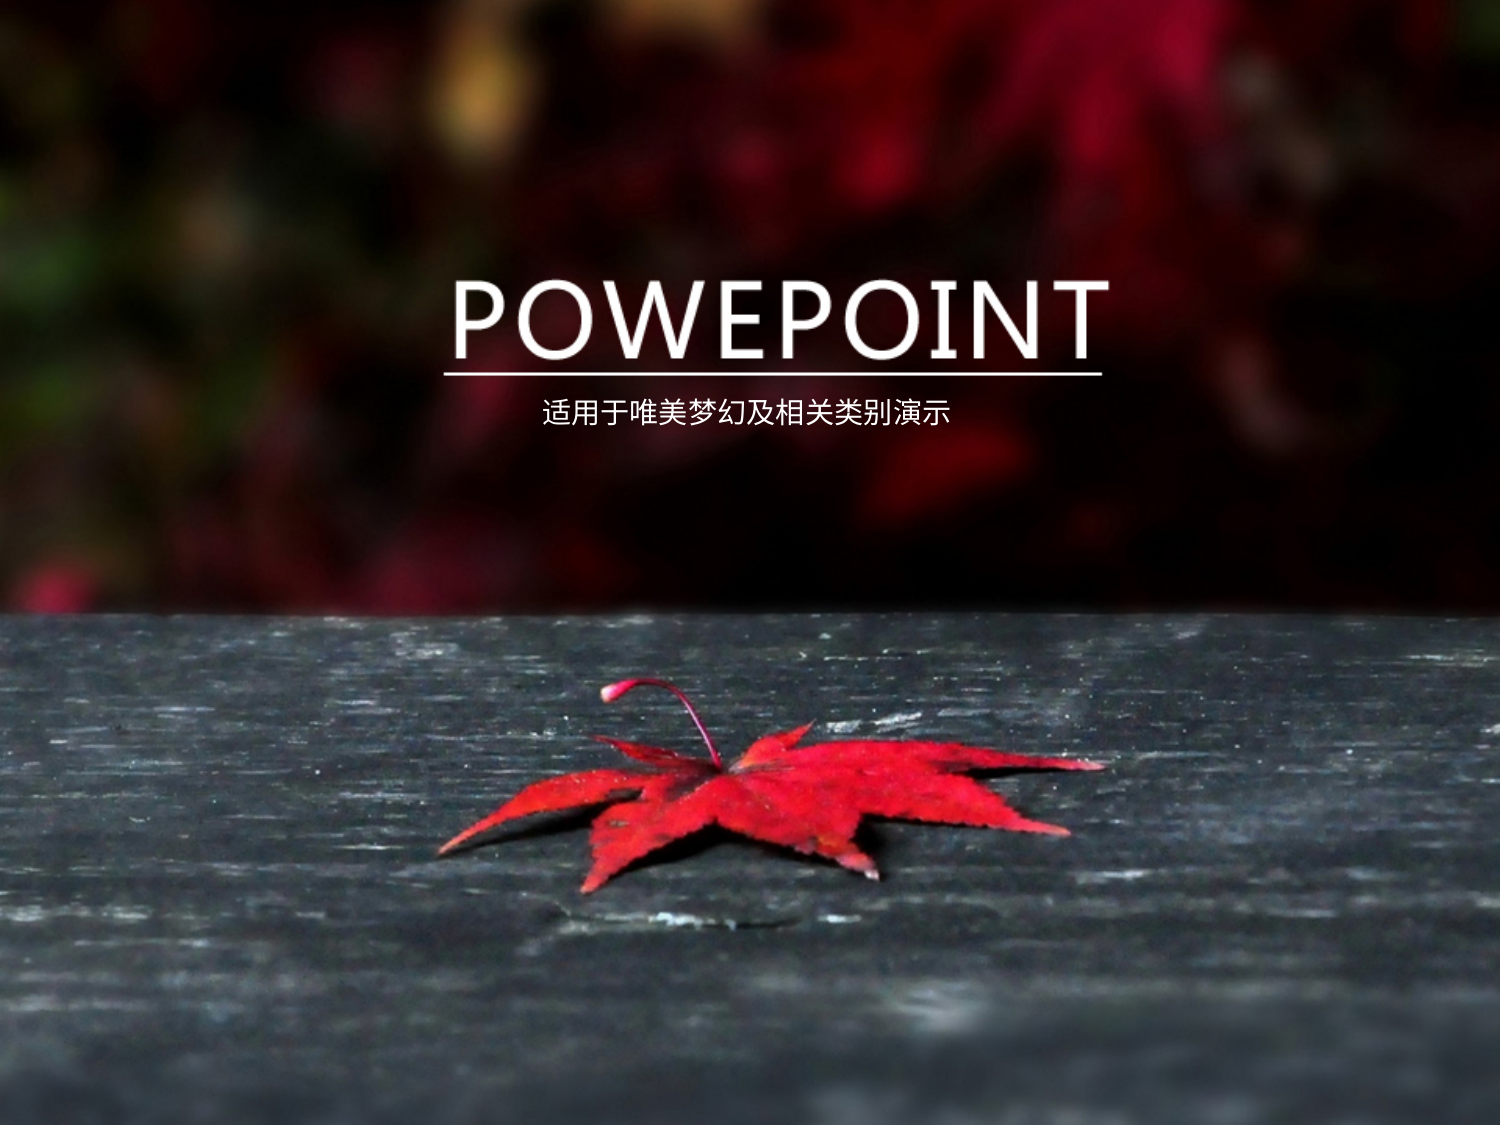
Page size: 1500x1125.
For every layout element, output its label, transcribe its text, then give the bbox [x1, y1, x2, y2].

text_box 适用于唯美梦幻及相关类别演示 [527, 386, 1207, 437]
picture [0, 0, 1500, 1125]
